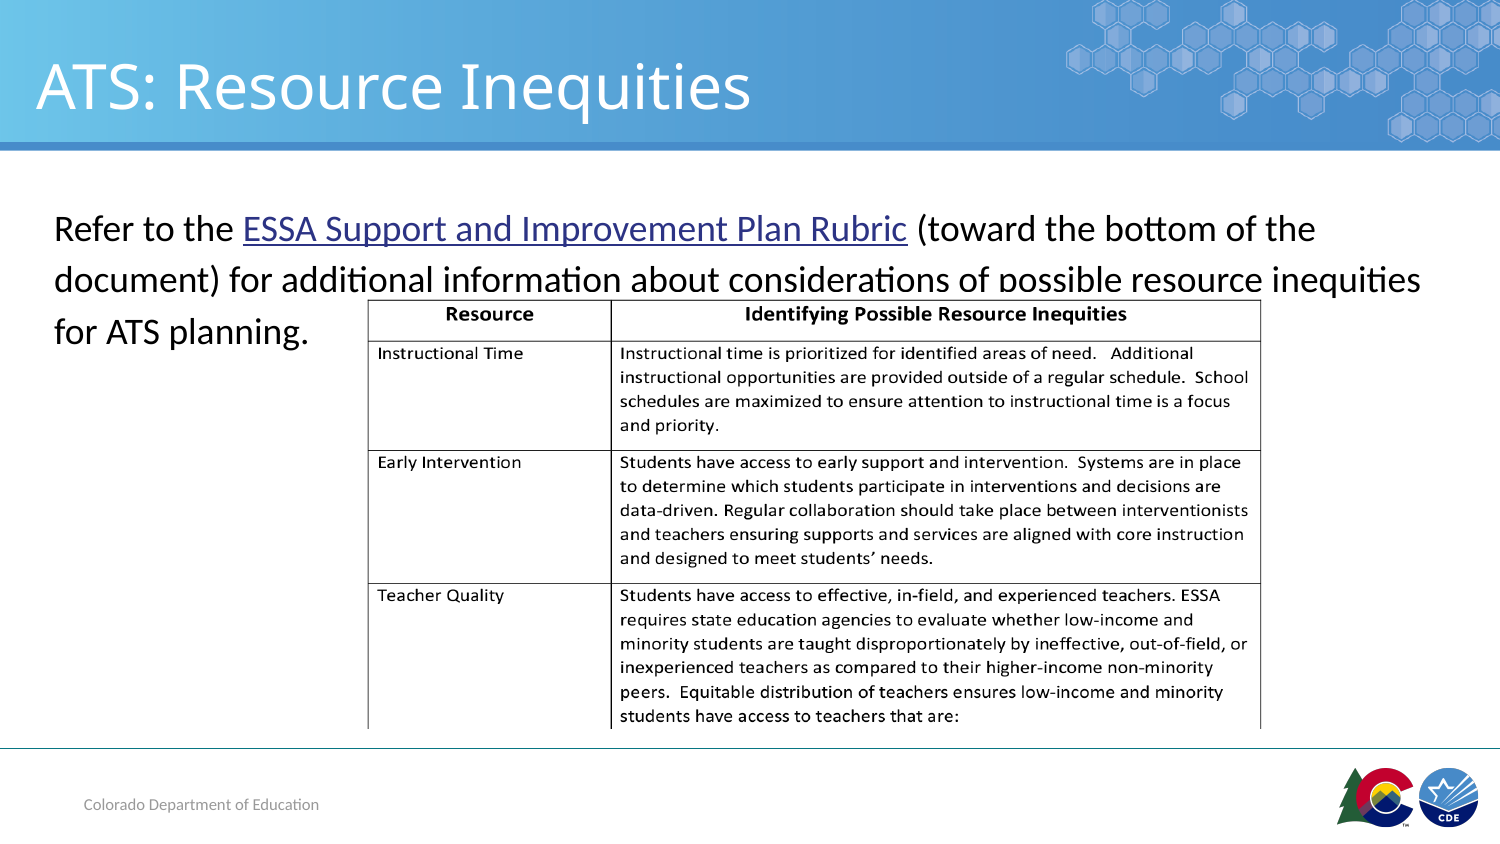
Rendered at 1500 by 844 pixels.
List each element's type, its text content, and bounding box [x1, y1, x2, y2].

list Refer to the ESSA Support and Improvement Plan Rubric (toward the bottom of the document) for additional information about considerations of possible resource inequities for ATS planning. [54, 196, 1452, 796]
title ATS: Resource Inequities [36, 37, 1435, 132]
picture [1336, 767, 1479, 828]
picture [0, 0, 1500, 151]
picture [363, 292, 1266, 729]
